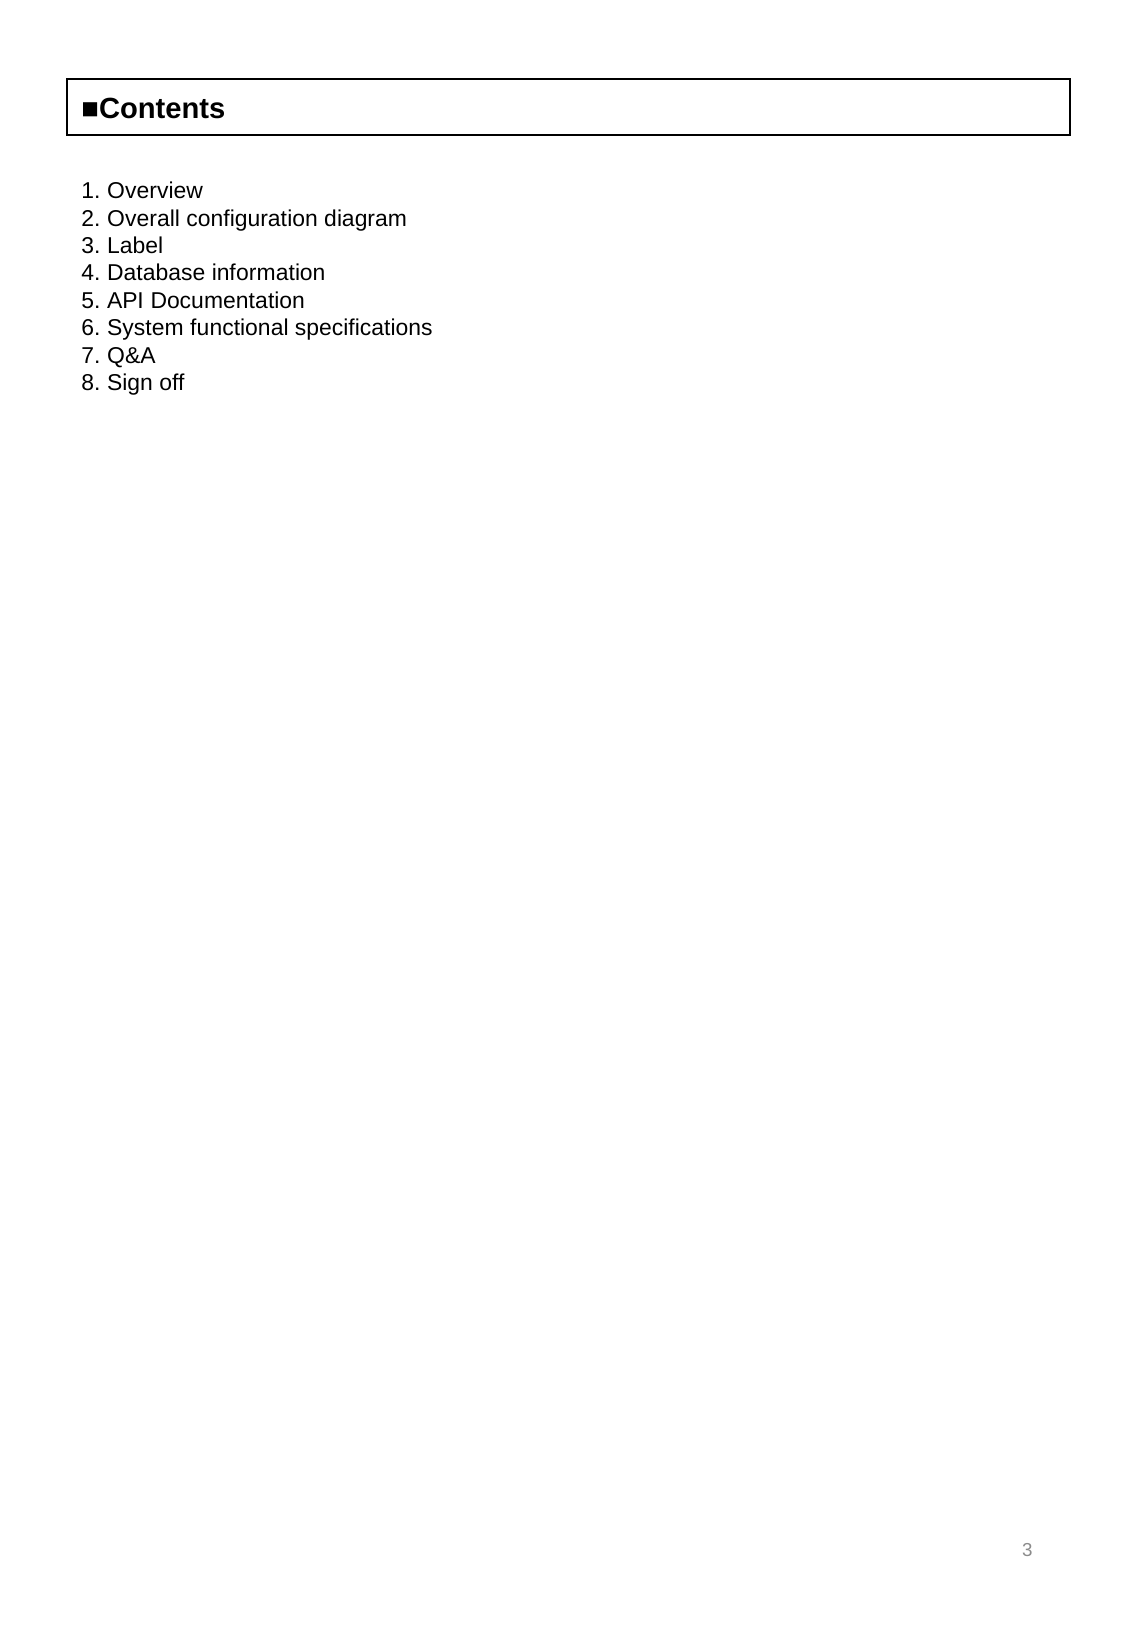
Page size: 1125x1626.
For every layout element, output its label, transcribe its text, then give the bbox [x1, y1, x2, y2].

slide_number 3 [794, 1506, 1048, 1593]
text_box ■Contents [66, 78, 1071, 136]
text_box 1. Overview 2. Overall configuration diagram 3. Label 4. Database information 5. API Documentation 6. System functional specifications 7. Q&A 8. Sign off [66, 168, 1071, 458]
